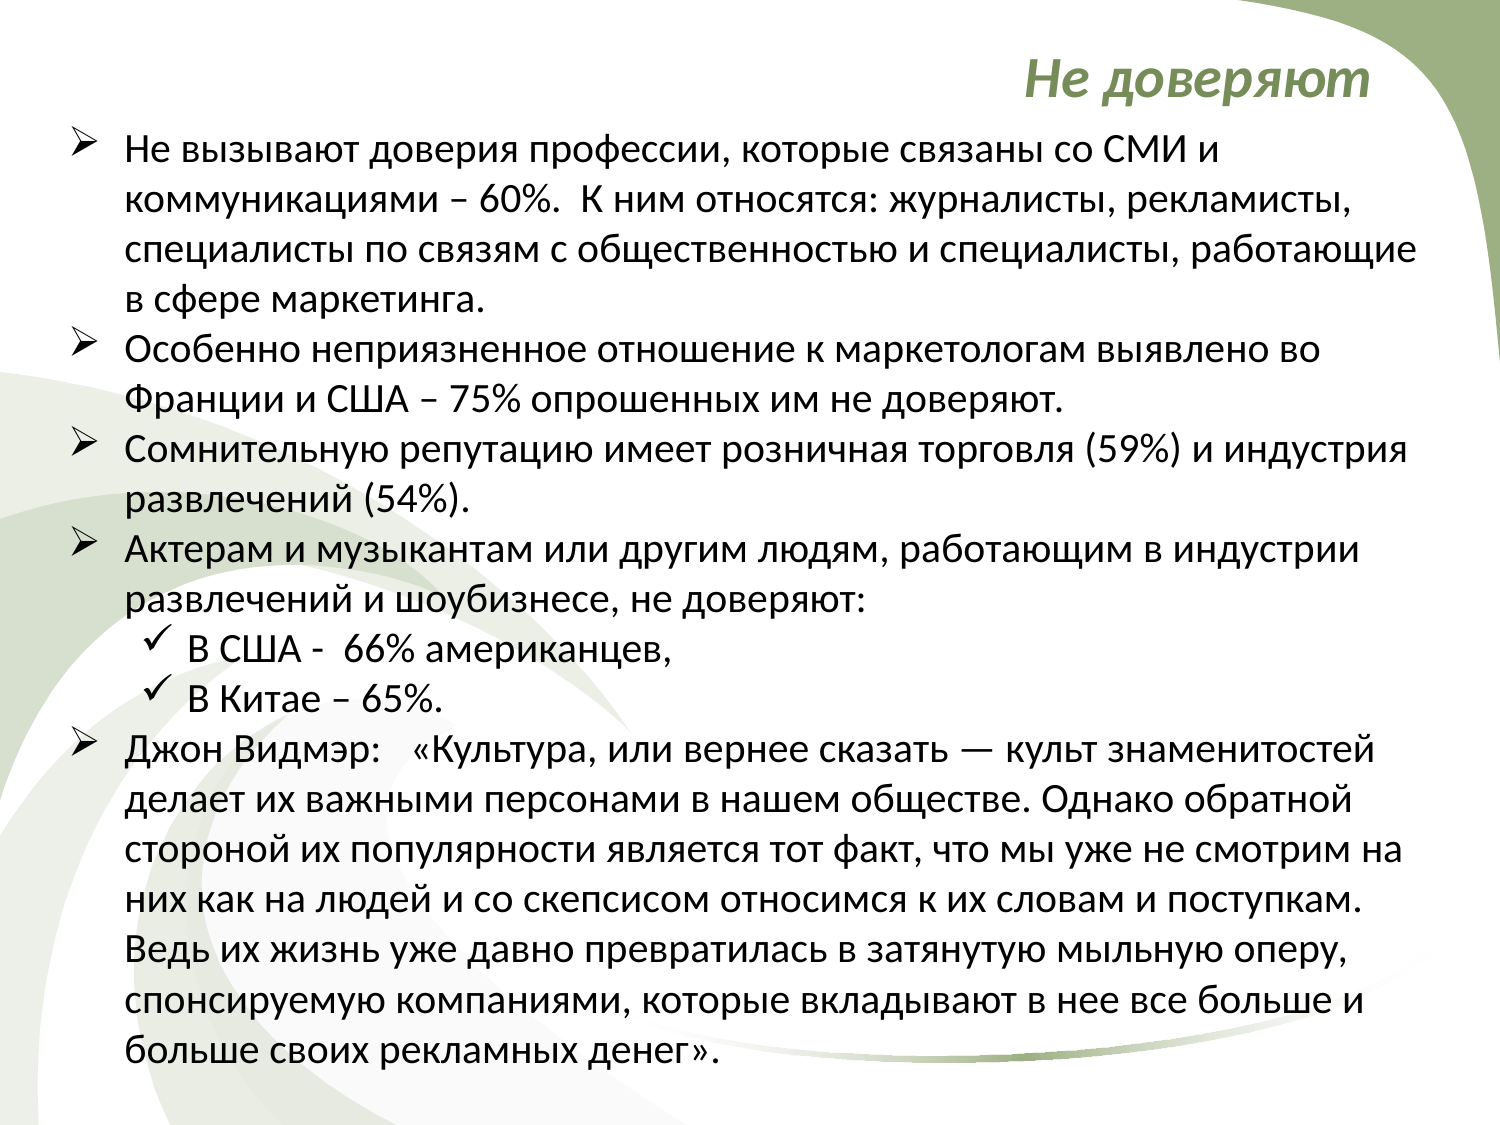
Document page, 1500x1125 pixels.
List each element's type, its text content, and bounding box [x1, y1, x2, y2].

title Не доверяют [183, 30, 1388, 113]
text_box Не вызывают доверия профессии, которые связаны со СМИ и коммуникациями – 60%. К ним относятся: журналисты, рекламисты, специалисты по связям с общественностью и специалисты, работающие в сфере маркетинга. Особенно неприязненное отношение к маркетологам выявлено во Франции и США – 75% опрошенных им не доверяют. Сомнительную репутацию имеет розничная торговля (59%) и индустрия развлечений (54%). Актерам и музыкантам или другим людям, работающим в индустрии развлечений и шоубизнесе, не доверяют: В США - 66% американцев, В Китае – 65%. Джон Видмэр: «Культура, или вернее сказать — культ знаменитостей делает их важными персонами в нашем обществе. Однако обратной стороной их популярности является тот факт, что мы уже не смотрим на них как на людей и со скепсисом относимся к их словам и поступкам. Ведь их жизнь уже давно превратилась в затянутую мыльную оперу, спонсируемую компаниями, которые вкладывают в нее все больше и больше своих рекламных денег». [53, 113, 1459, 1079]
